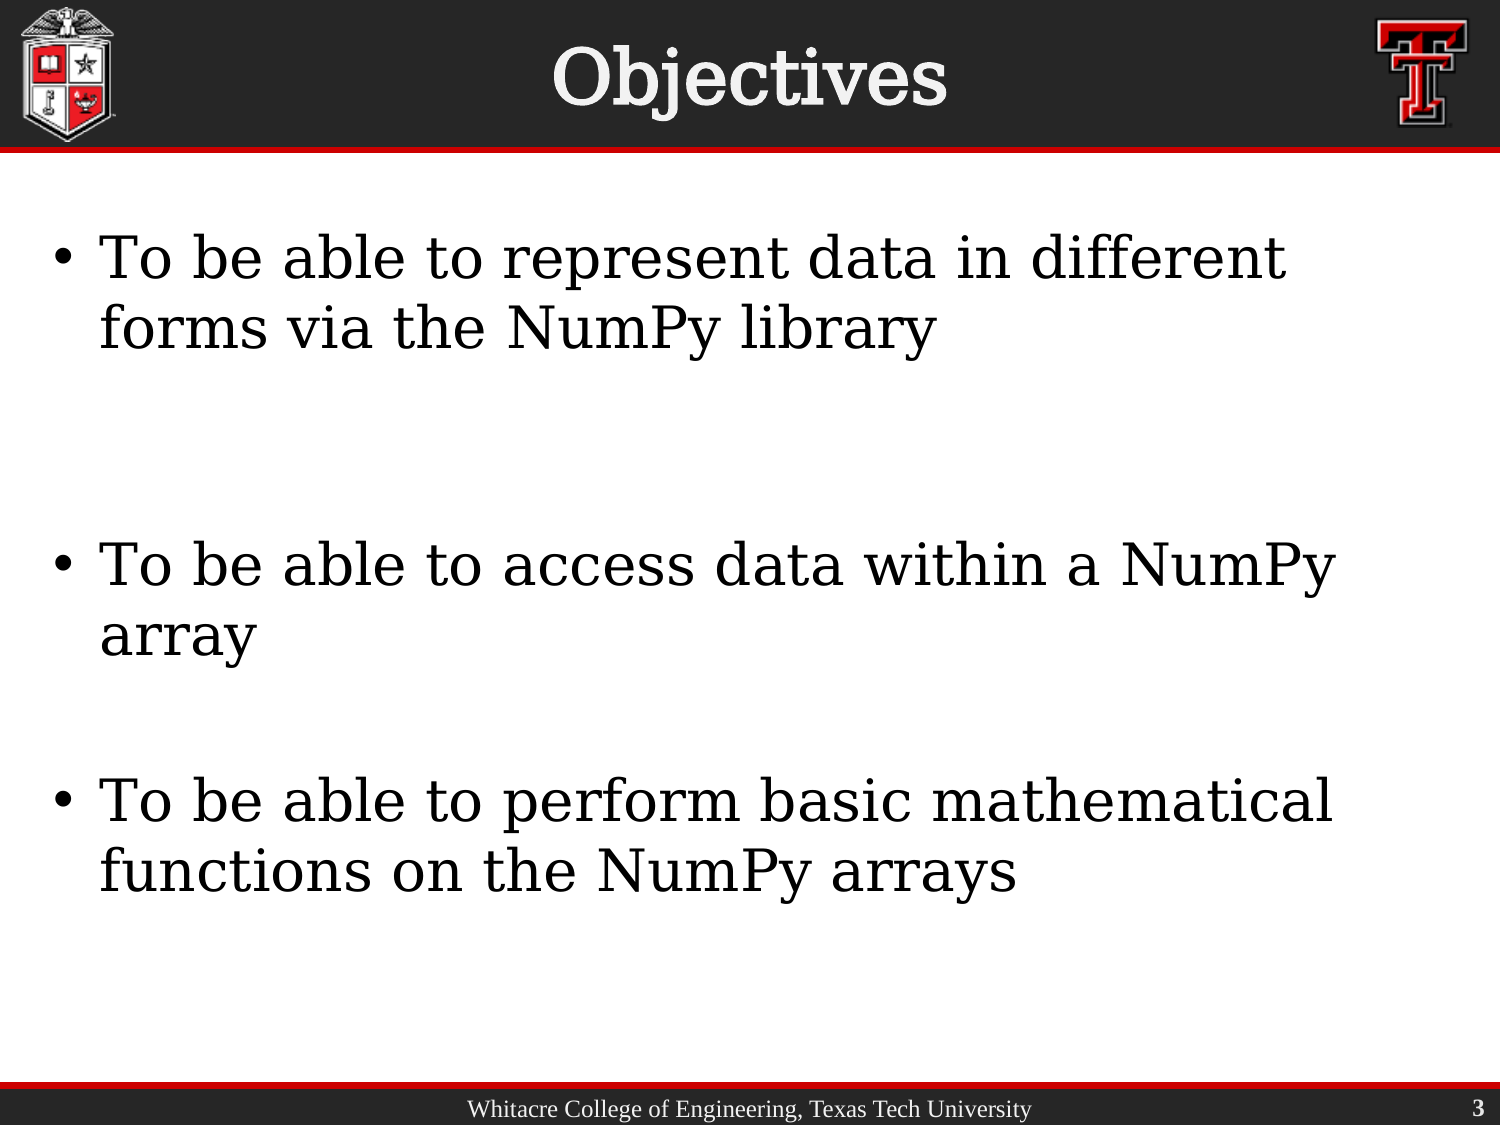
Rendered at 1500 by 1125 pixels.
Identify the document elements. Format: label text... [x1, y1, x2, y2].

title Objectives [151, 6, 1349, 141]
text_box To be able to represent data in different forms via the NumPy library [38, 212, 1418, 368]
picture [1373, 14, 1472, 128]
slide_number 3 [1392, 1086, 1500, 1125]
text_box To be able to perform basic mathematical functions on the NumPy arrays [38, 755, 1456, 911]
picture [21, 7, 116, 142]
text_box To be able to access data within a NumPy array [38, 519, 1456, 675]
